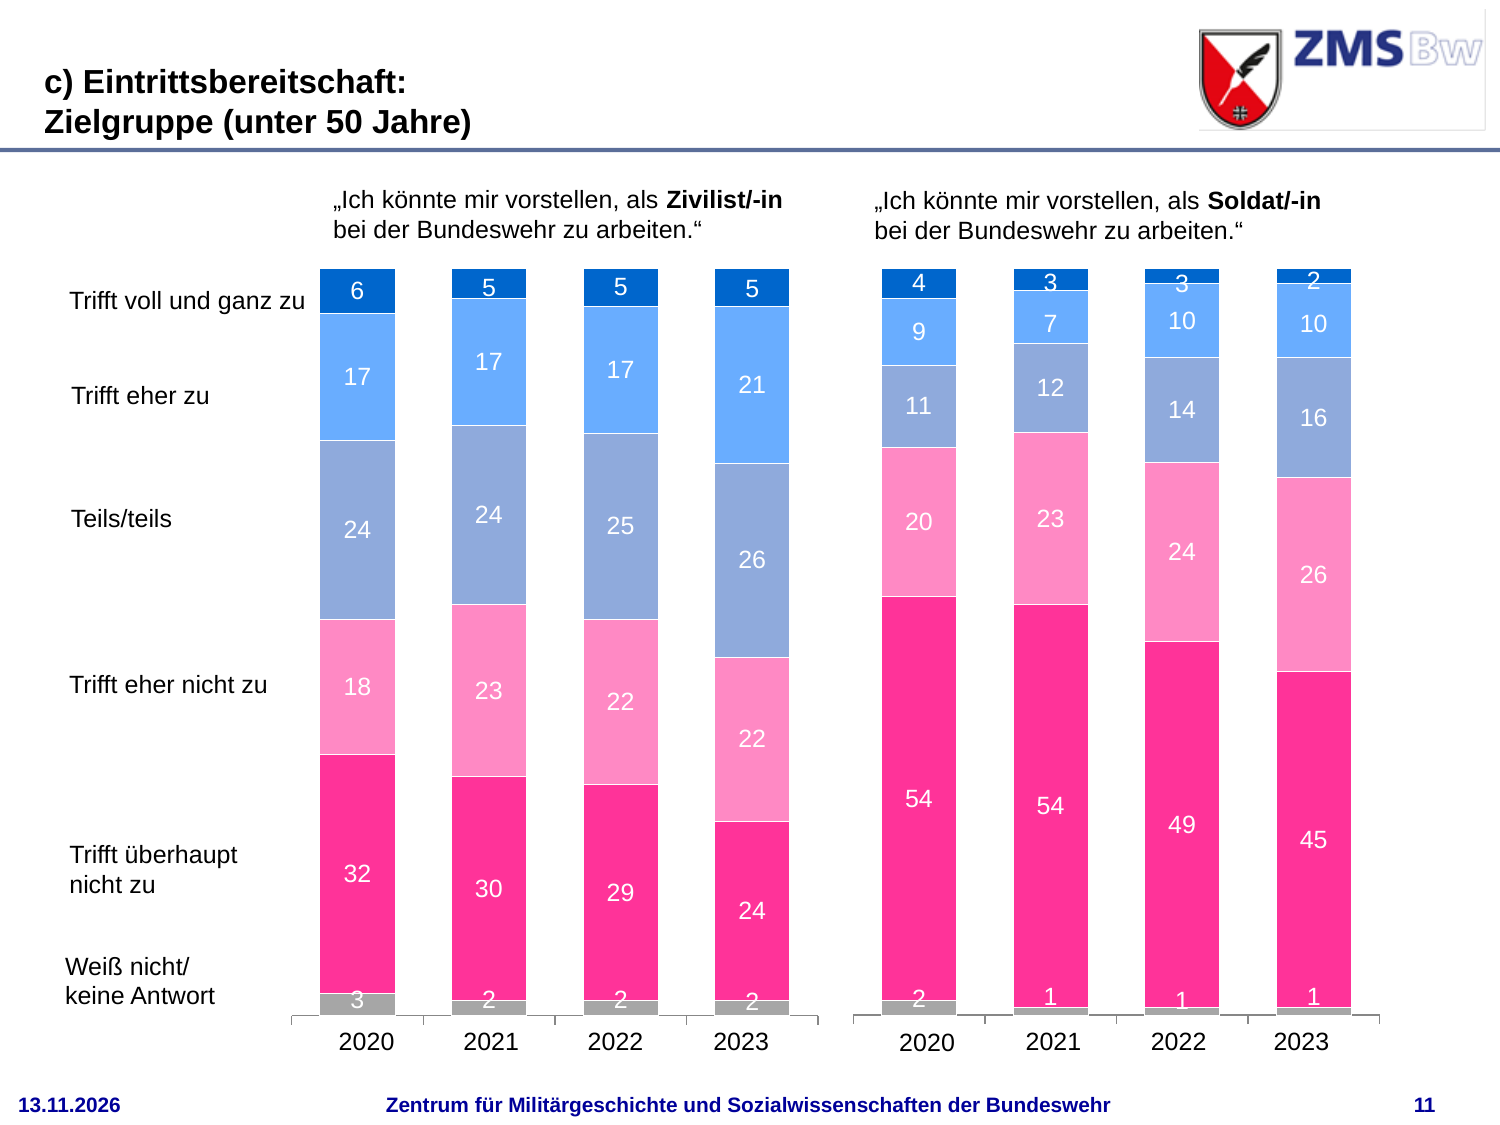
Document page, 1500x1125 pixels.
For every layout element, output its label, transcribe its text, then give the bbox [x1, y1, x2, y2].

picture [1199, 9, 1487, 132]
text_box „Ich könnte mir vorstellen, als Zivilist/-in bei der Bundeswehr zu arbeiten.“ [318, 175, 805, 251]
text_box 2023 [698, 1040, 785, 1063]
chart [842, 252, 1391, 1031]
text_box 2023 [1258, 1039, 1345, 1063]
text_box Trifft eher nicht zu [54, 661, 275, 706]
text_box 2020 [884, 1039, 970, 1064]
text_box c) Eintrittsbereitschaft: Zielgruppe (unter 50 Jahre) [29, 52, 987, 148]
text_box 2021 [448, 1040, 535, 1063]
text_box 2022 [1135, 1039, 1222, 1063]
text_box 2021 [1010, 1039, 1097, 1063]
text_box Trifft überhaupt nicht zu [54, 831, 254, 906]
chart [280, 253, 830, 1032]
text_box Teils/teils [55, 495, 187, 540]
text_box Trifft voll und ganz zu [54, 277, 275, 323]
text_box „Ich könnte mir vorstellen, als Soldat/-in bei der Bundeswehr zu arbeiten.“ [859, 177, 1346, 251]
text_box 2020 [323, 1040, 410, 1063]
text_box 2022 [572, 1040, 659, 1063]
text_box Trifft eher zu [55, 371, 225, 417]
text_box Weiß nicht/ keine Antwort [50, 942, 231, 1018]
